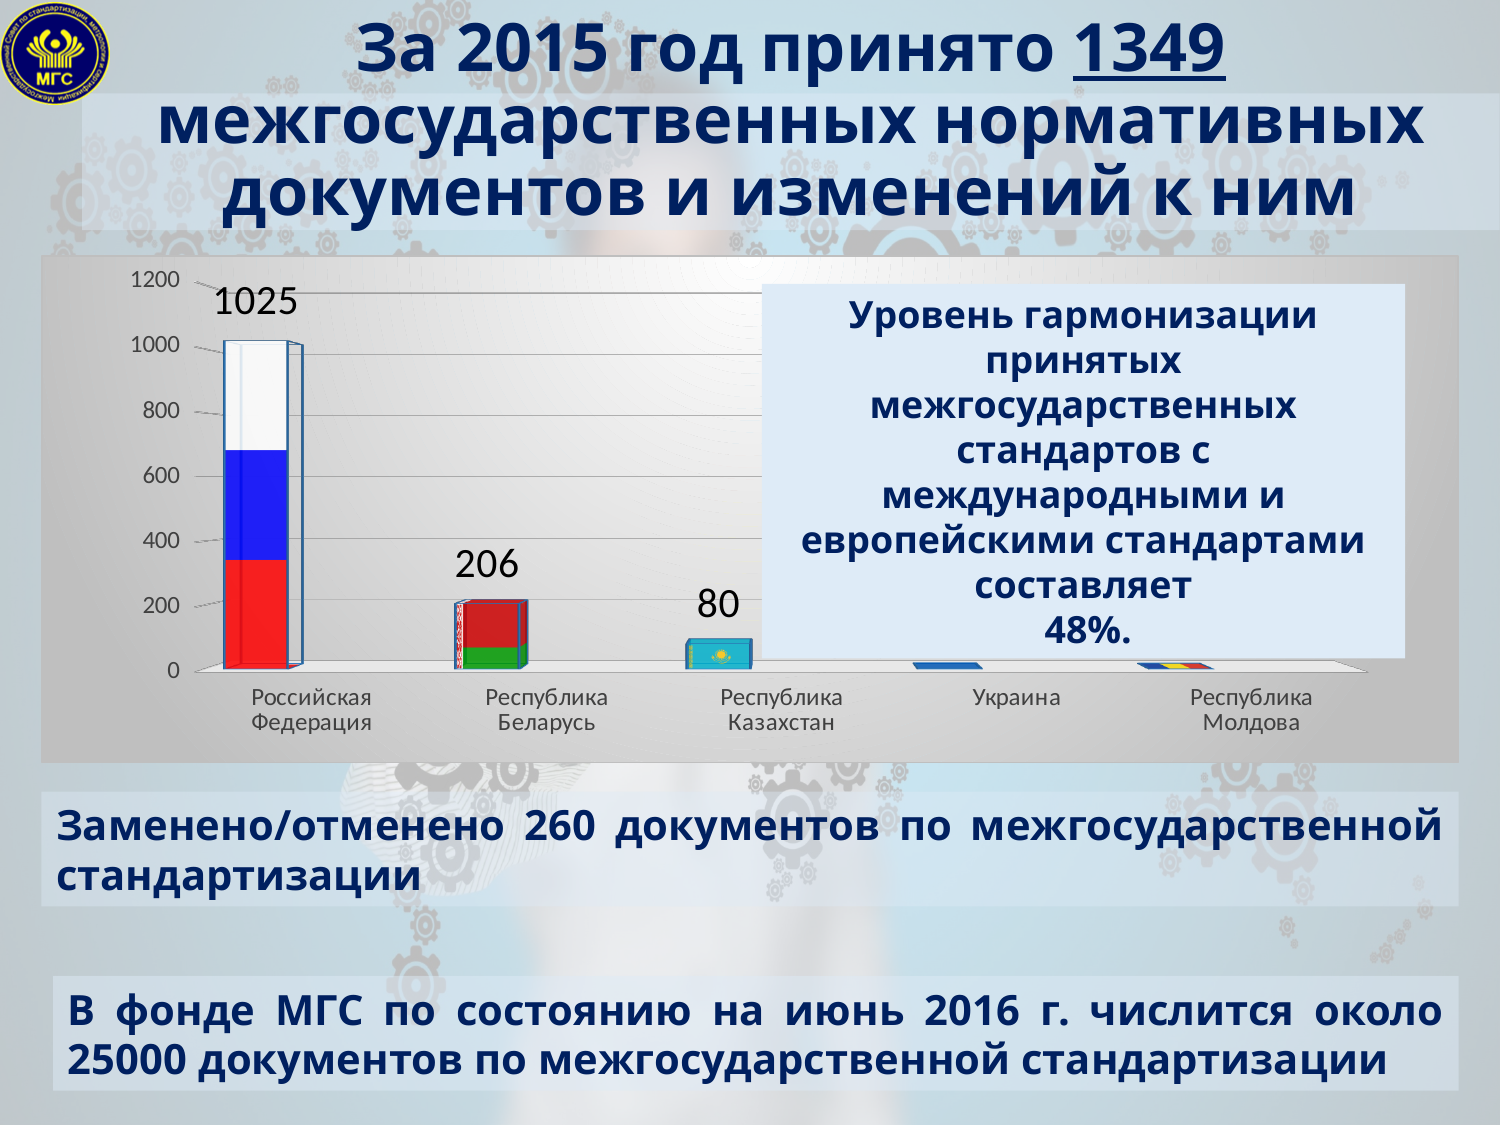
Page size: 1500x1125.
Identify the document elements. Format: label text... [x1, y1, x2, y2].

title За 2015 год принято 1349 межгосударственных нормативных документов и изменений к ним [82, 93, 1500, 231]
text_box В фонде МГС по состоянию на июнь 2016 г. числится около 25000 документов по межгосударственной стандартизации [53, 975, 1459, 1091]
picture [0, 2, 110, 105]
text_box Заменено/отменено 260 документов по межгосударственной стандартизации [41, 791, 1459, 907]
chart [41, 255, 1459, 764]
